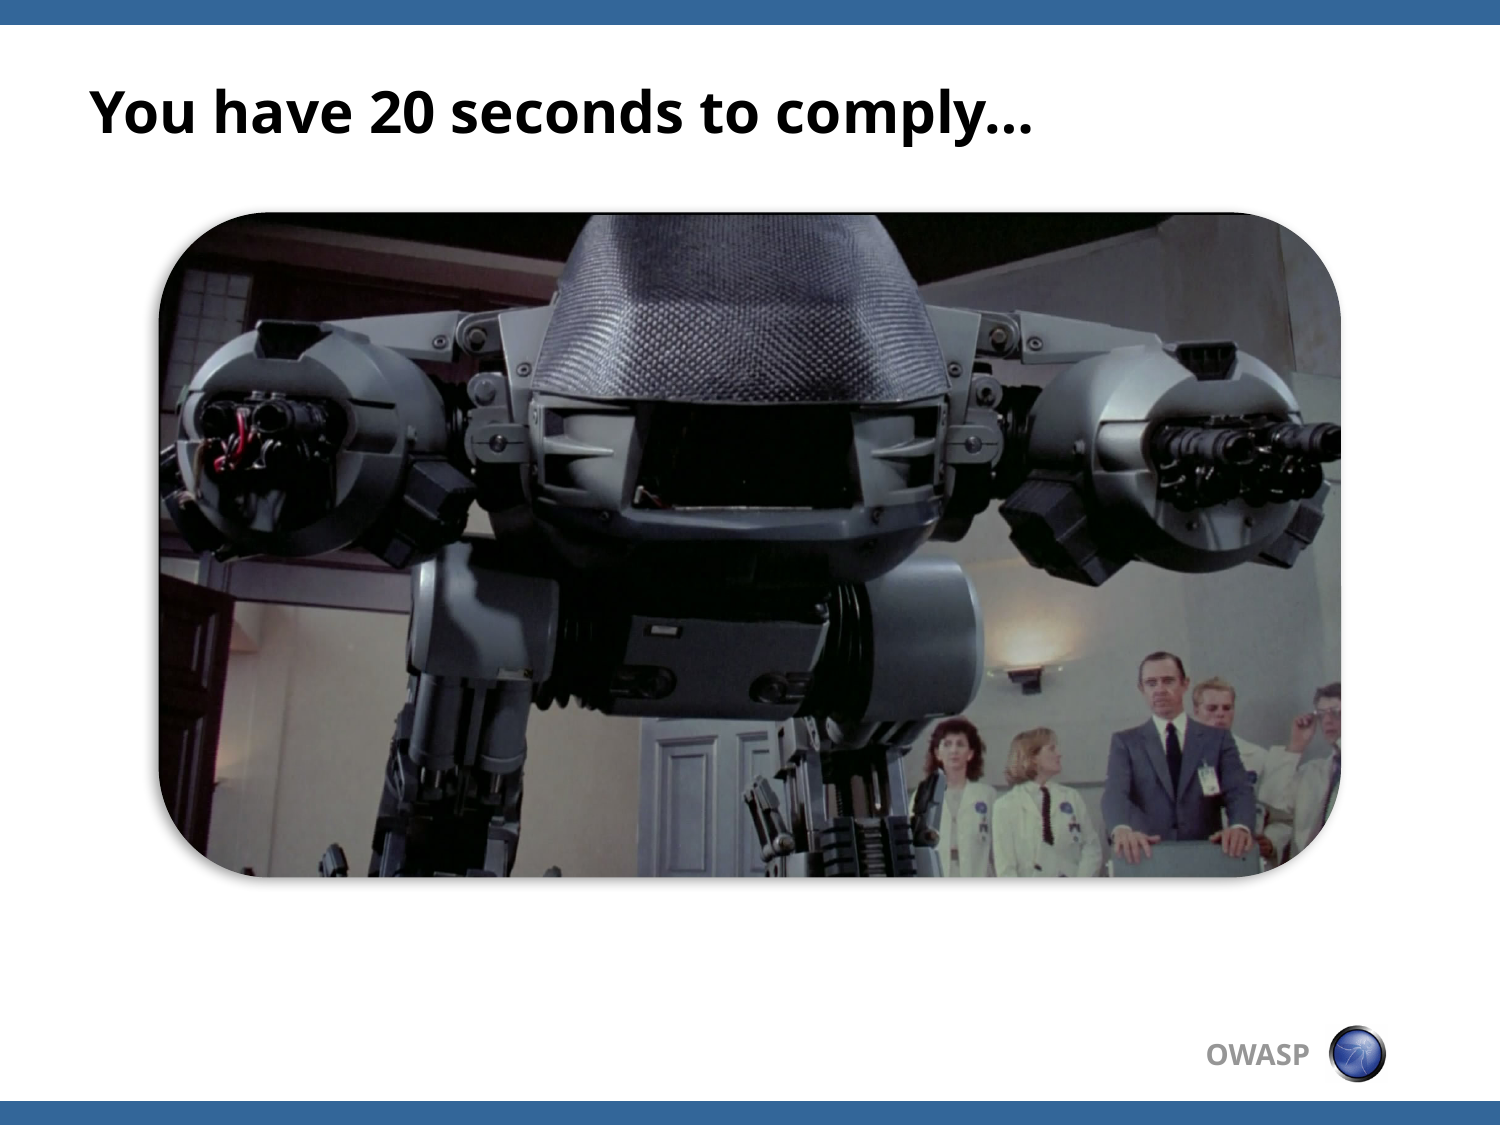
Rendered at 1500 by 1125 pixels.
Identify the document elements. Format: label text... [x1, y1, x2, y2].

title You have 20 seconds to comply… [75, 32, 1425, 188]
picture [1325, 1024, 1388, 1083]
picture [158, 212, 1342, 878]
